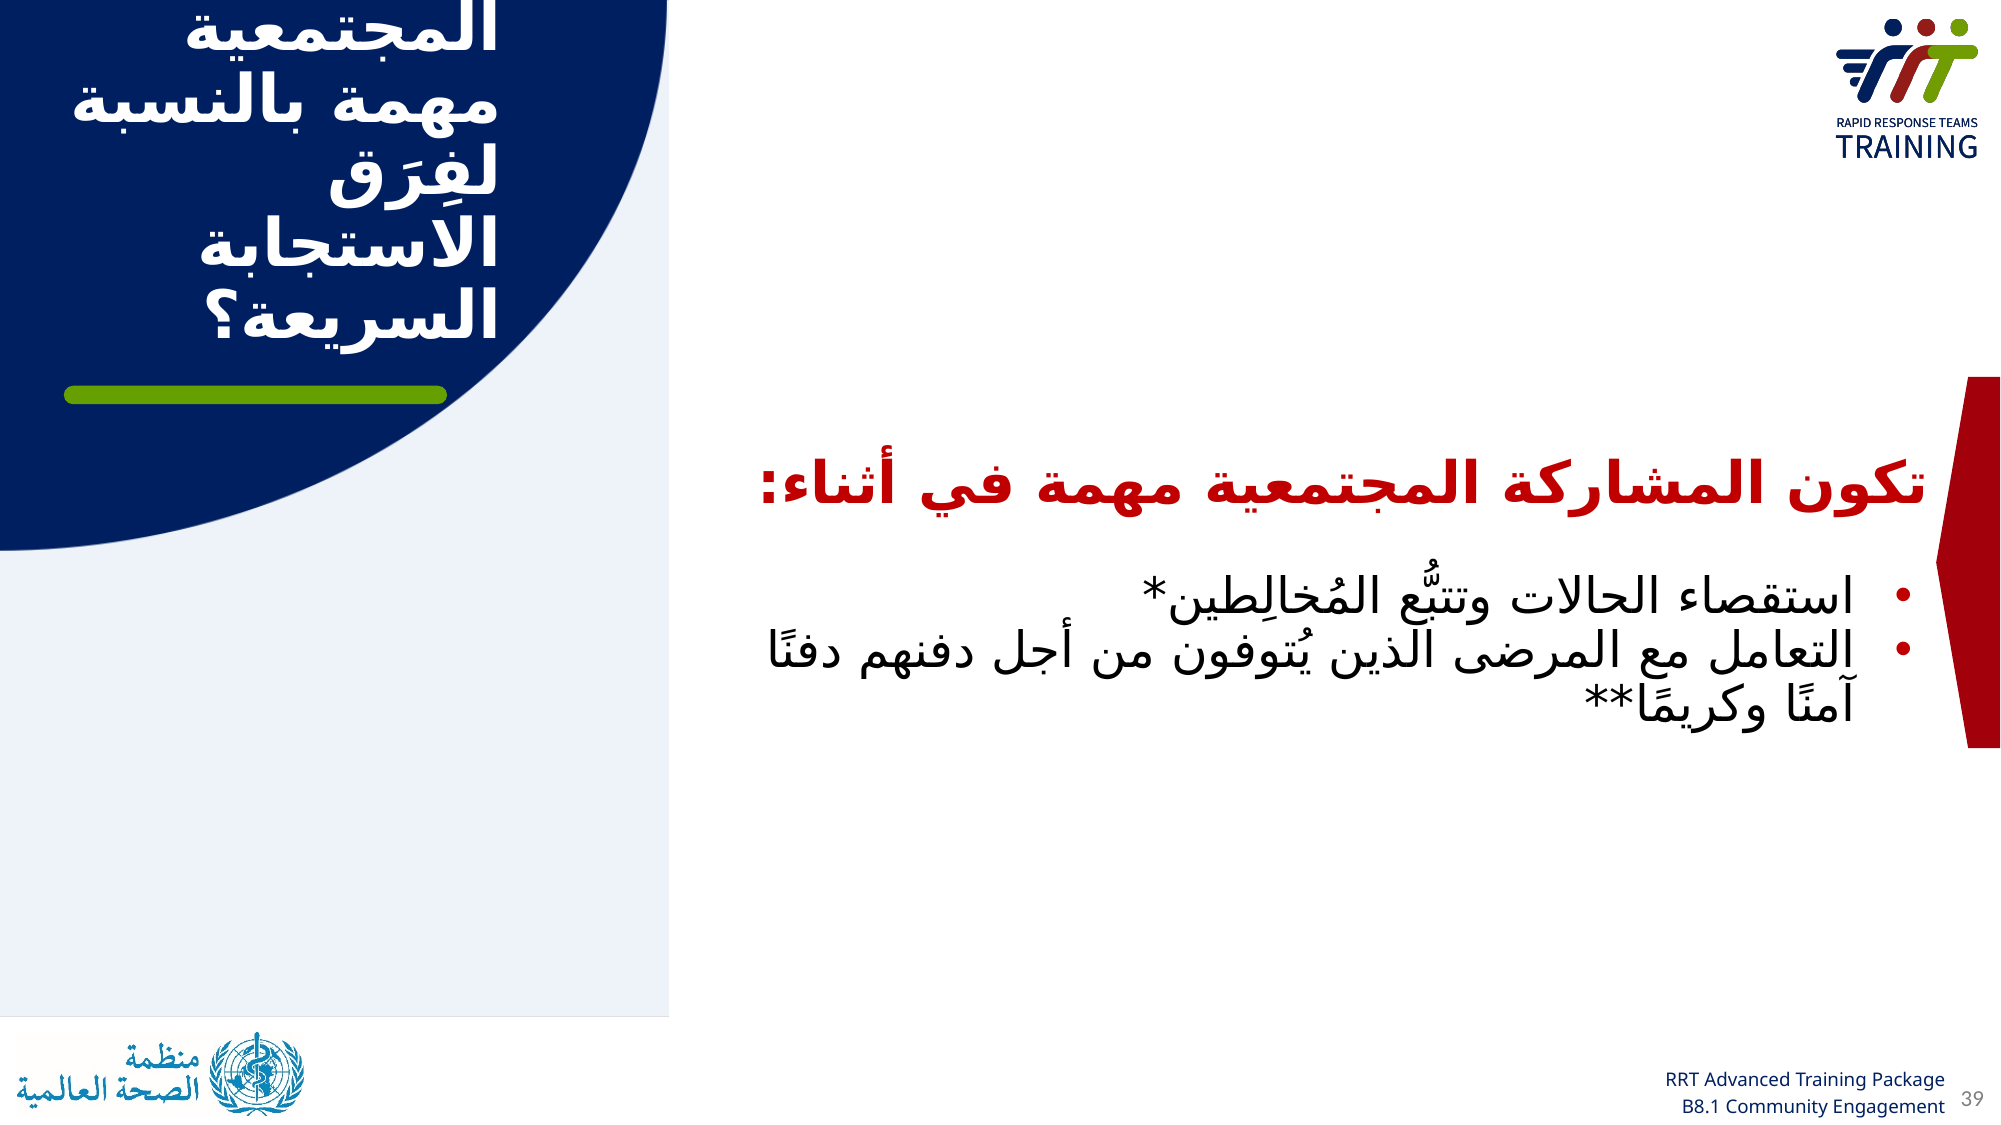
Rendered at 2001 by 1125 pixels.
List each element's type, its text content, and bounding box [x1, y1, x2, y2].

list تكون المشاركة المجتمعية مهمة في أثناء: استقصاء الحالات وتتبُّع المُخالِطين* التعامل مع المرضى الذين يُتوفون من أجل دفنهم دفنًا آمنًا وكريمًا** [700, 352, 1937, 773]
text_box [63, 385, 448, 405]
picture [0, 0, 669, 1018]
picture [1835, 19, 1978, 167]
text_box لماذا تُعدُّ المشاركة المجتمعية مهمة بالنسبة لفِرَق الاستجابة السريعة؟ [63, 230, 502, 353]
picture [17, 1032, 304, 1116]
